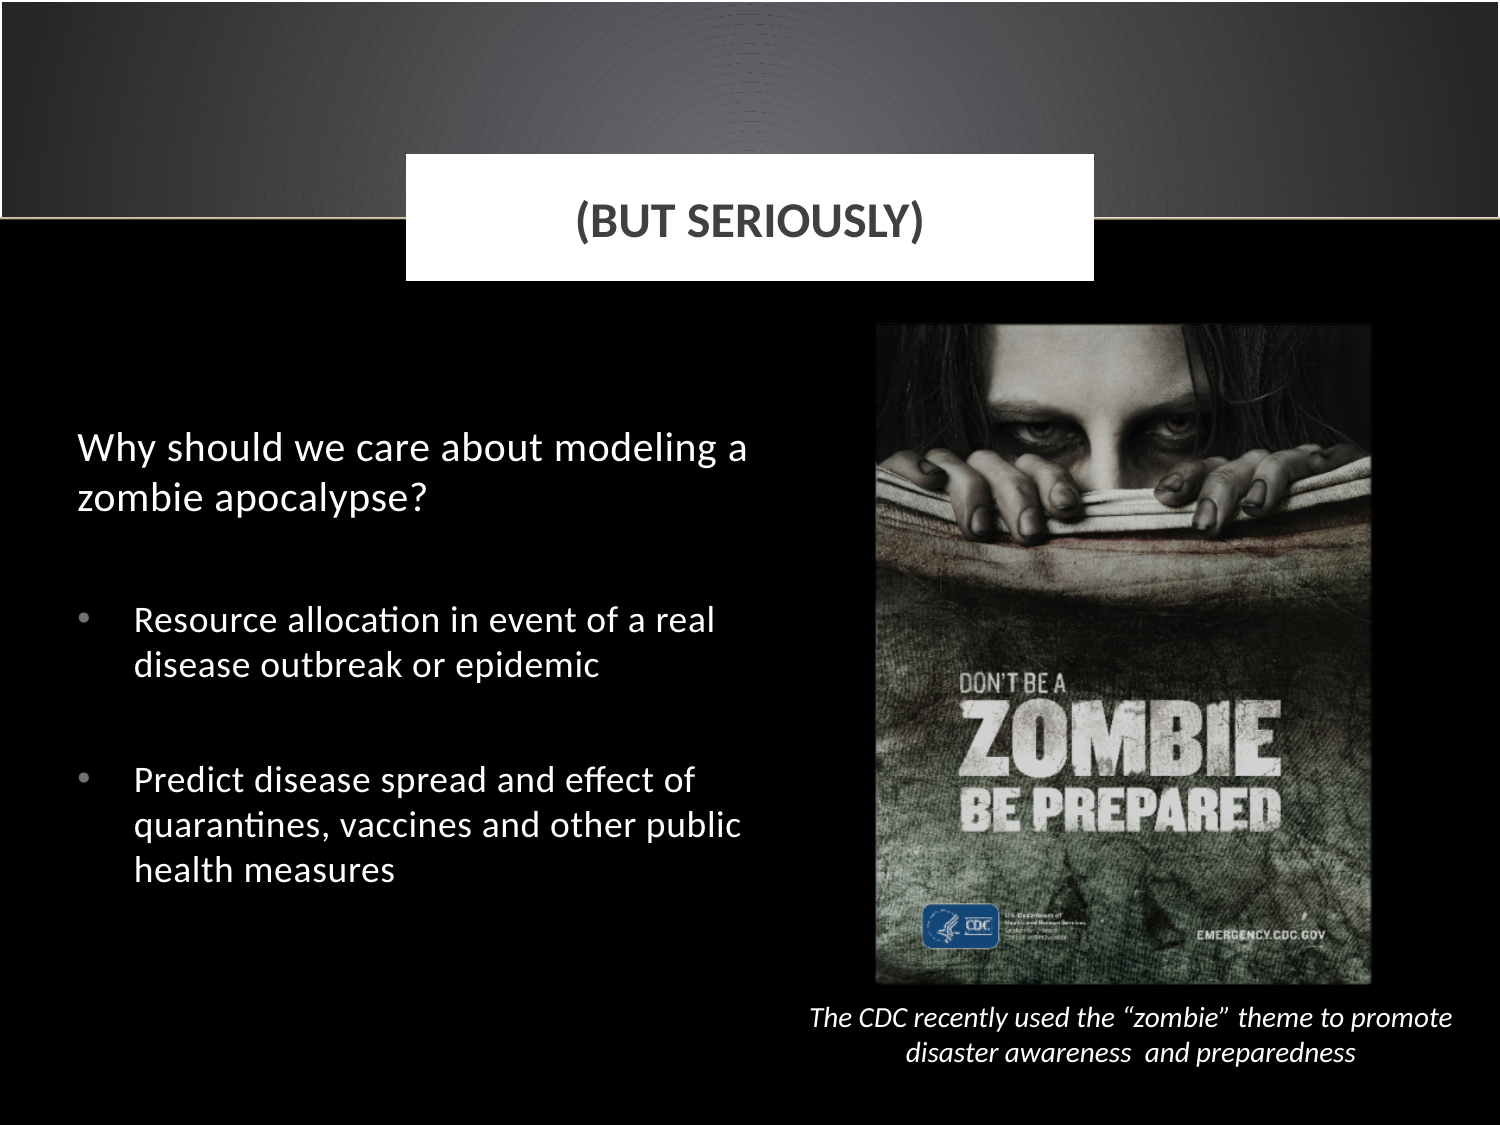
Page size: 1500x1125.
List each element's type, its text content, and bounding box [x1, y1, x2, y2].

picture [874, 321, 1376, 988]
list Why should we care about modeling a zombie apocalypse? Resource allocation in event of a real disease outbreak or epidemic Predict disease spread and effect of quarantines, vaccines and other public health measures [62, 412, 850, 950]
title (but seriously) [406, 154, 1094, 281]
text_box The CDC recently used the “zombie” theme to promote disaster awareness and preparedness [762, 991, 1500, 1111]
